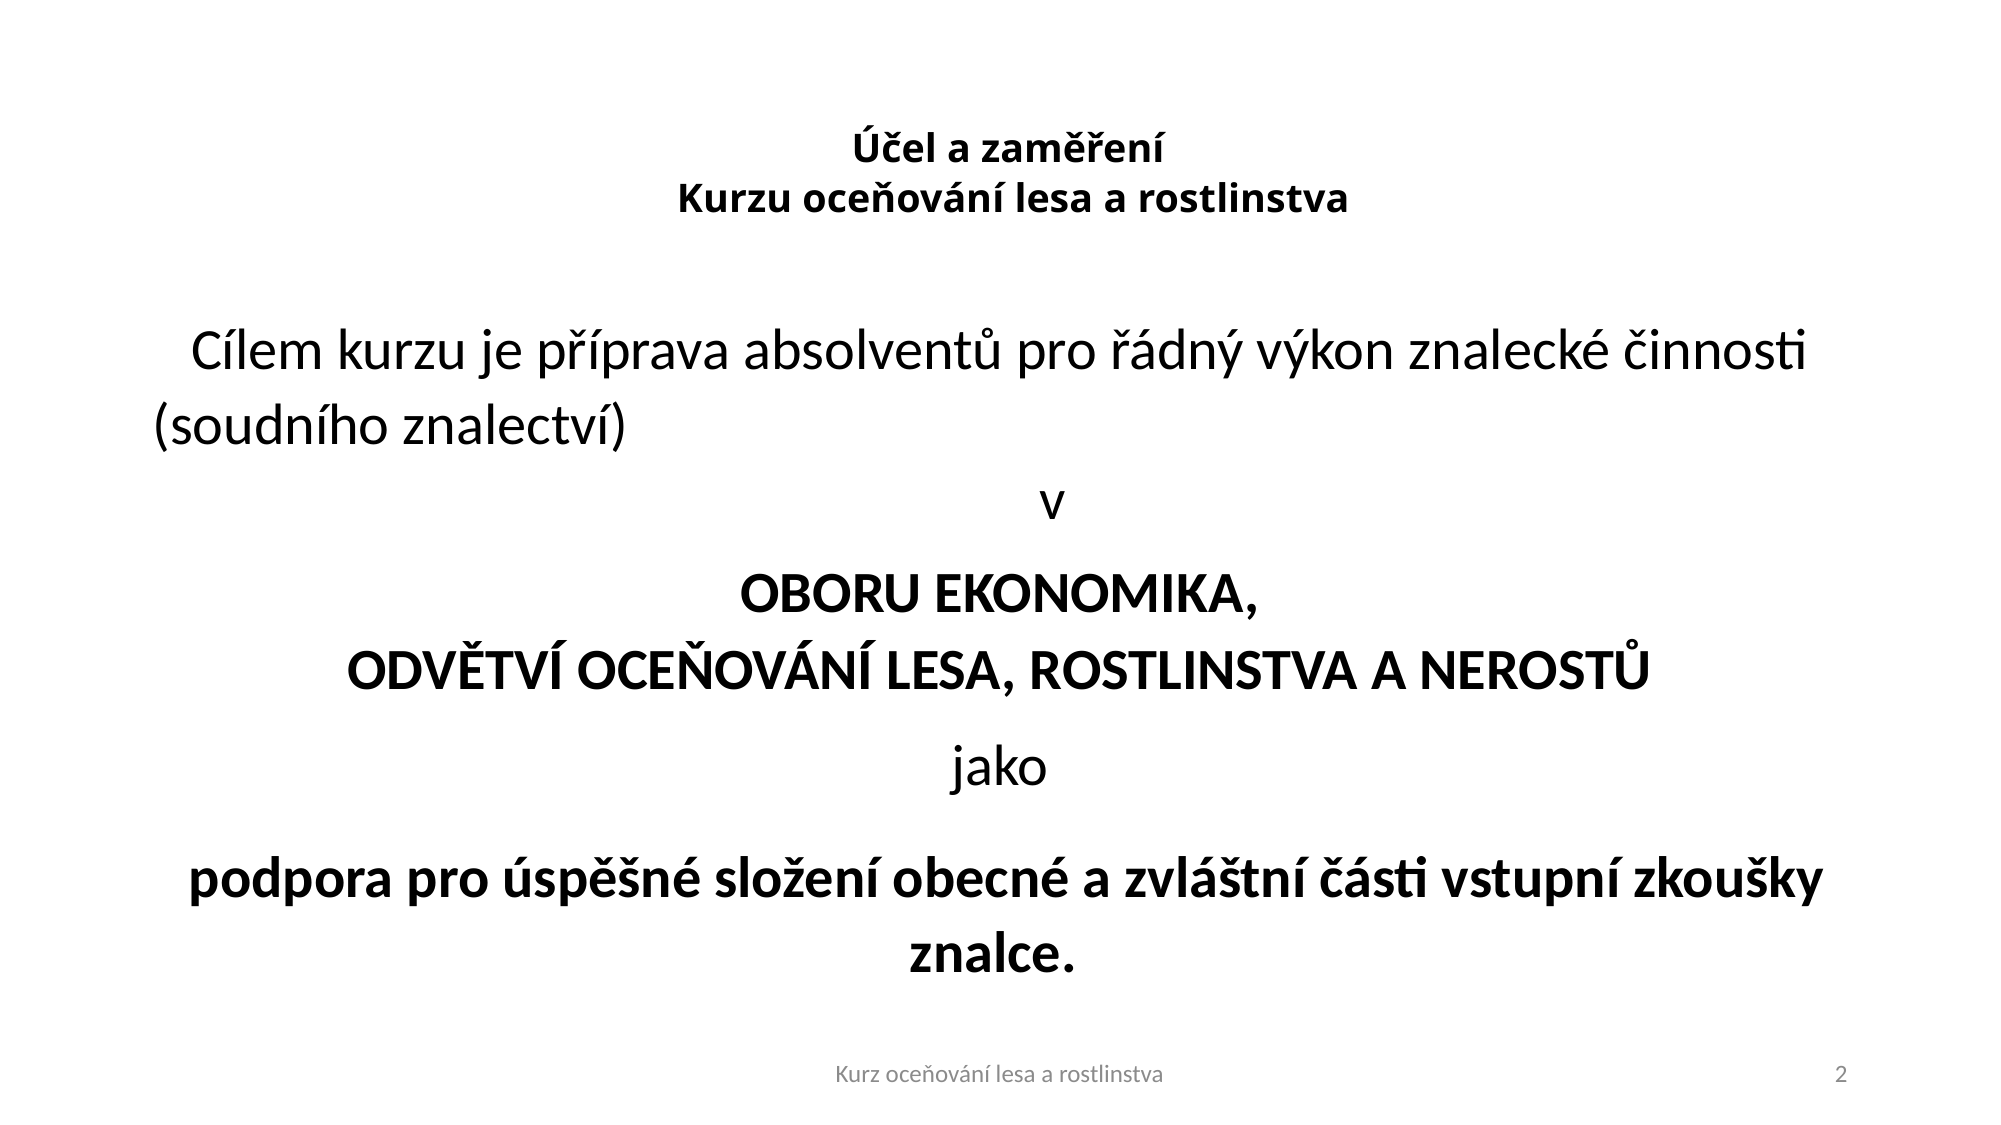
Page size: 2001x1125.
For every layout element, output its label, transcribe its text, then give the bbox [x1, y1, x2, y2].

title Účel a zaměření Kurzu oceňování lesa a rostlinstva [137, 59, 1863, 278]
list Cílem kurzu je příprava absolventů pro řádný výkon znalecké činnosti (soudního znalectví) v OBORU EKONOMIKA, ODVĚTVÍ OCEŇOVÁNÍ LESA, ROSTLINSTVA A NEROSTŮ jako podpora pro úspěšné složení obecné a zvláštní části vstupní zkoušky znalce. [137, 299, 1863, 1014]
slide_number 2 [1412, 1042, 1863, 1103]
footer Kurz oceňování lesa a rostlinstva [662, 1042, 1338, 1103]
